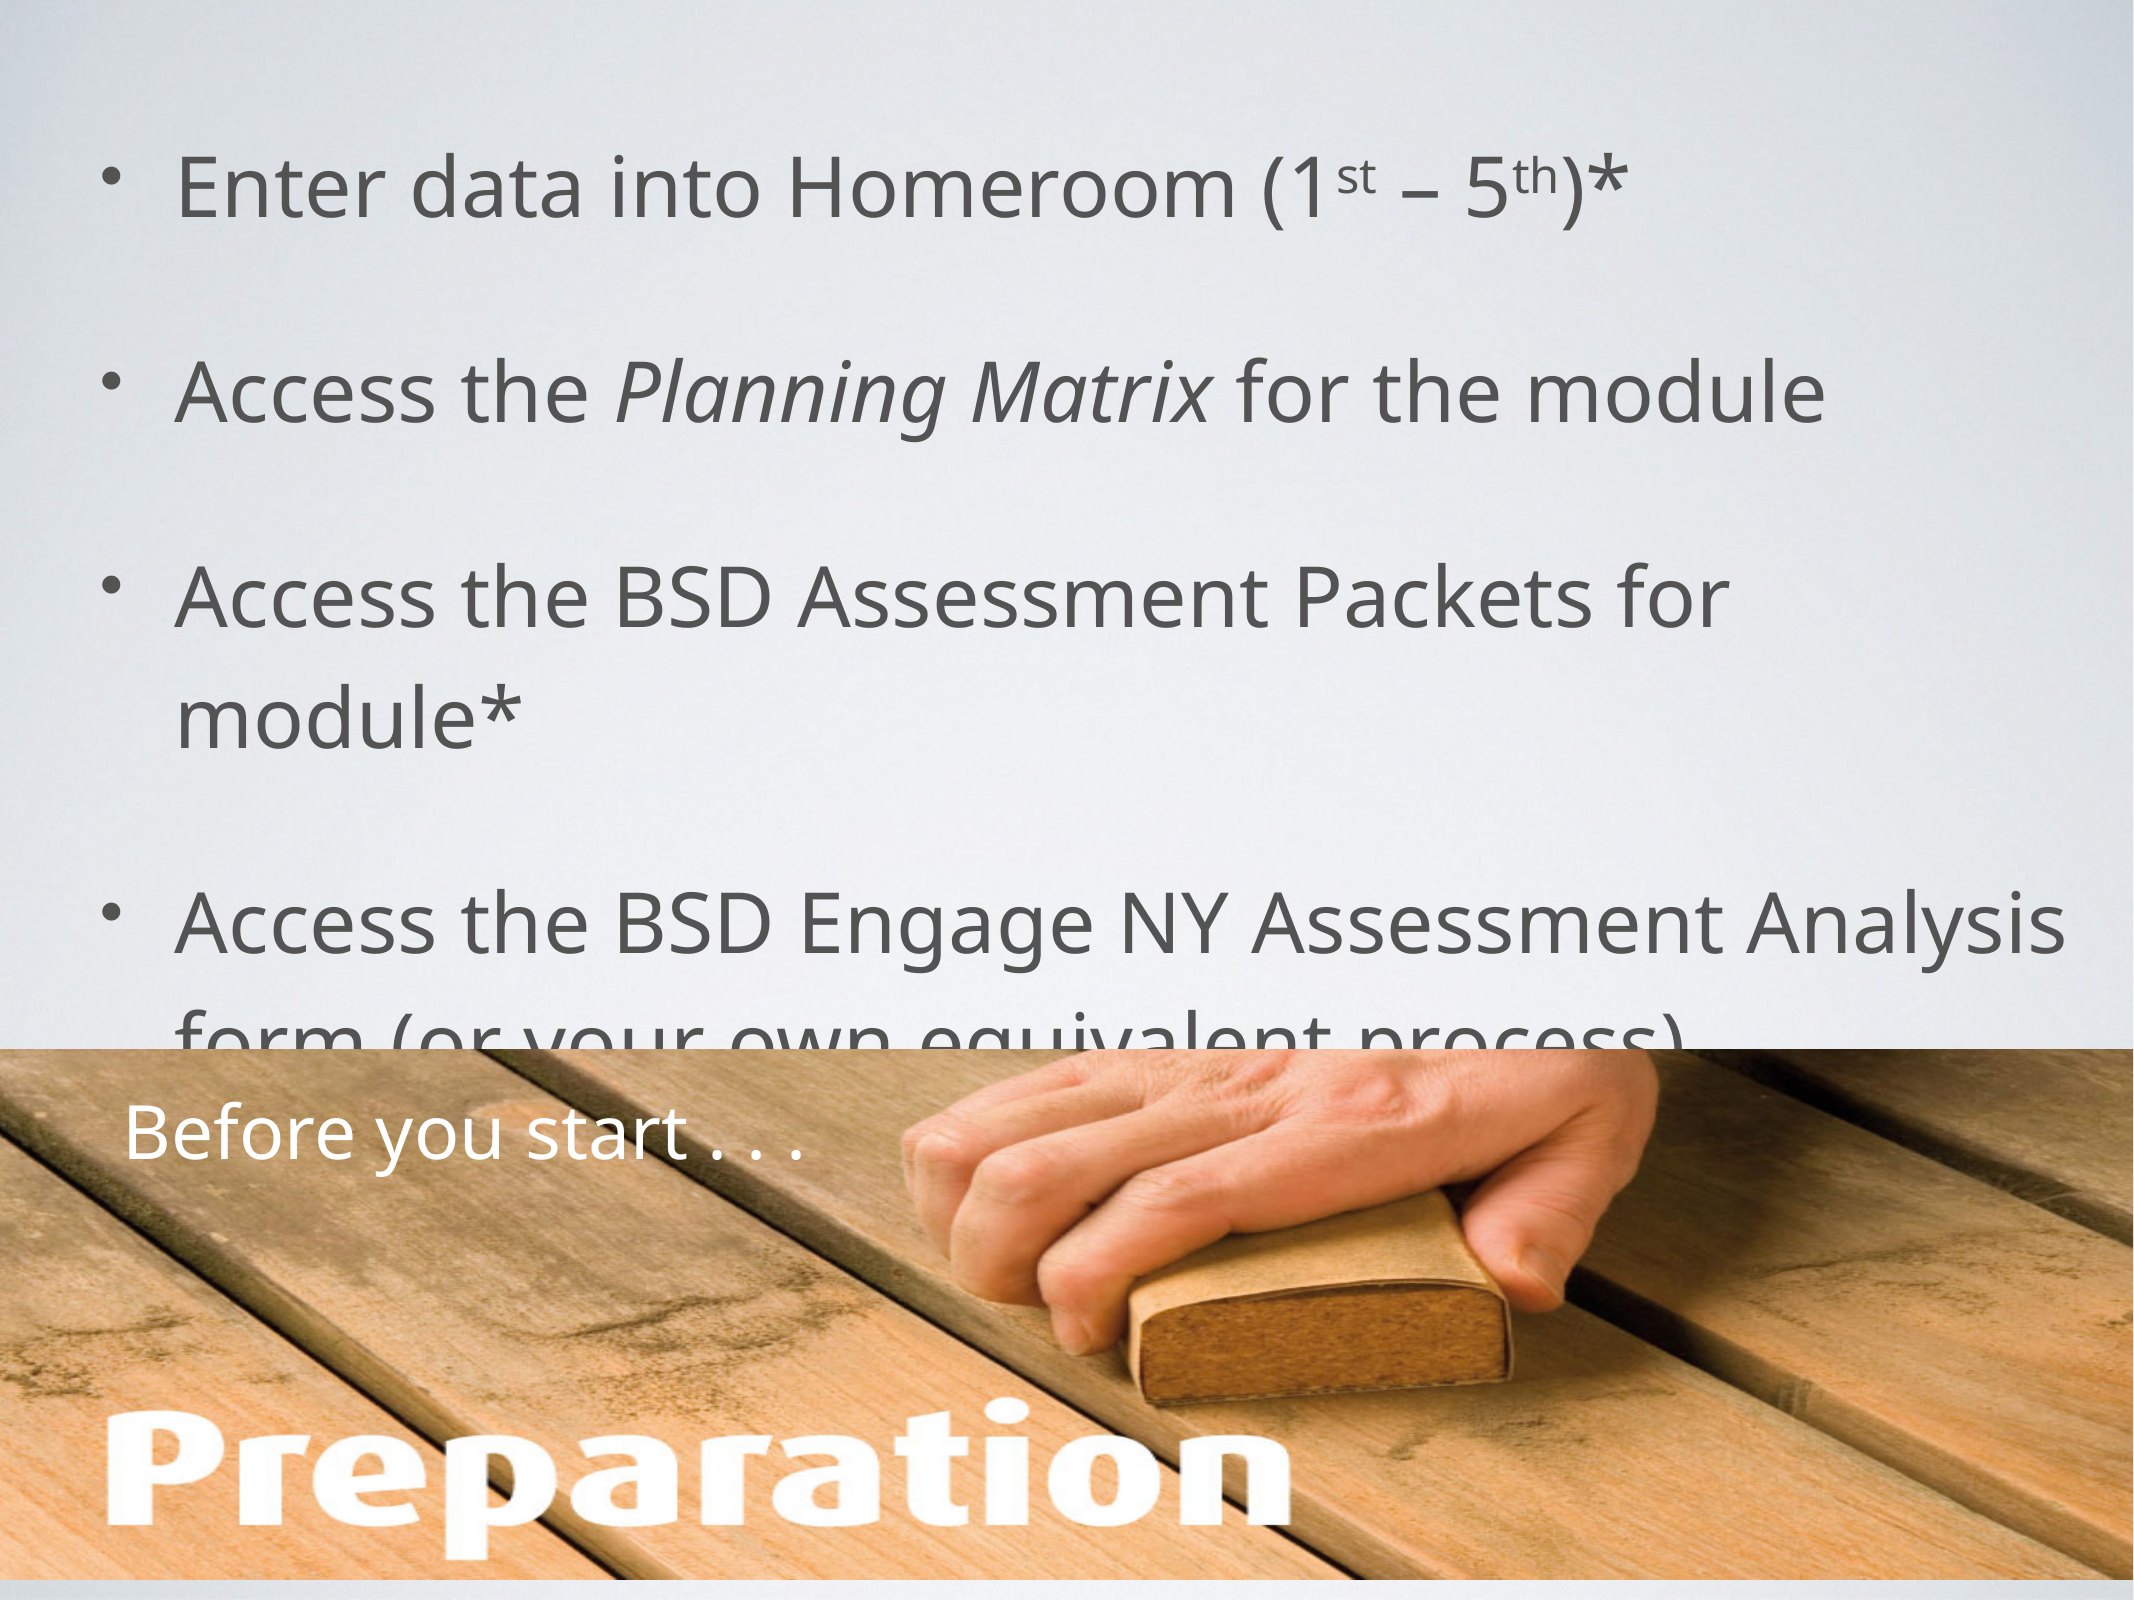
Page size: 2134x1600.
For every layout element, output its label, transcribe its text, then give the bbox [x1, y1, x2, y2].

list Enter data into Homeroom (1st – 5th)* Access the Planning Matrix for the module Access the BSD Assessment Packets for module* Access the BSD Engage NY Assessment Analysis form (or your own equivalent process) [99, 93, 2083, 1049]
picture [0, 0, 2134, 1600]
